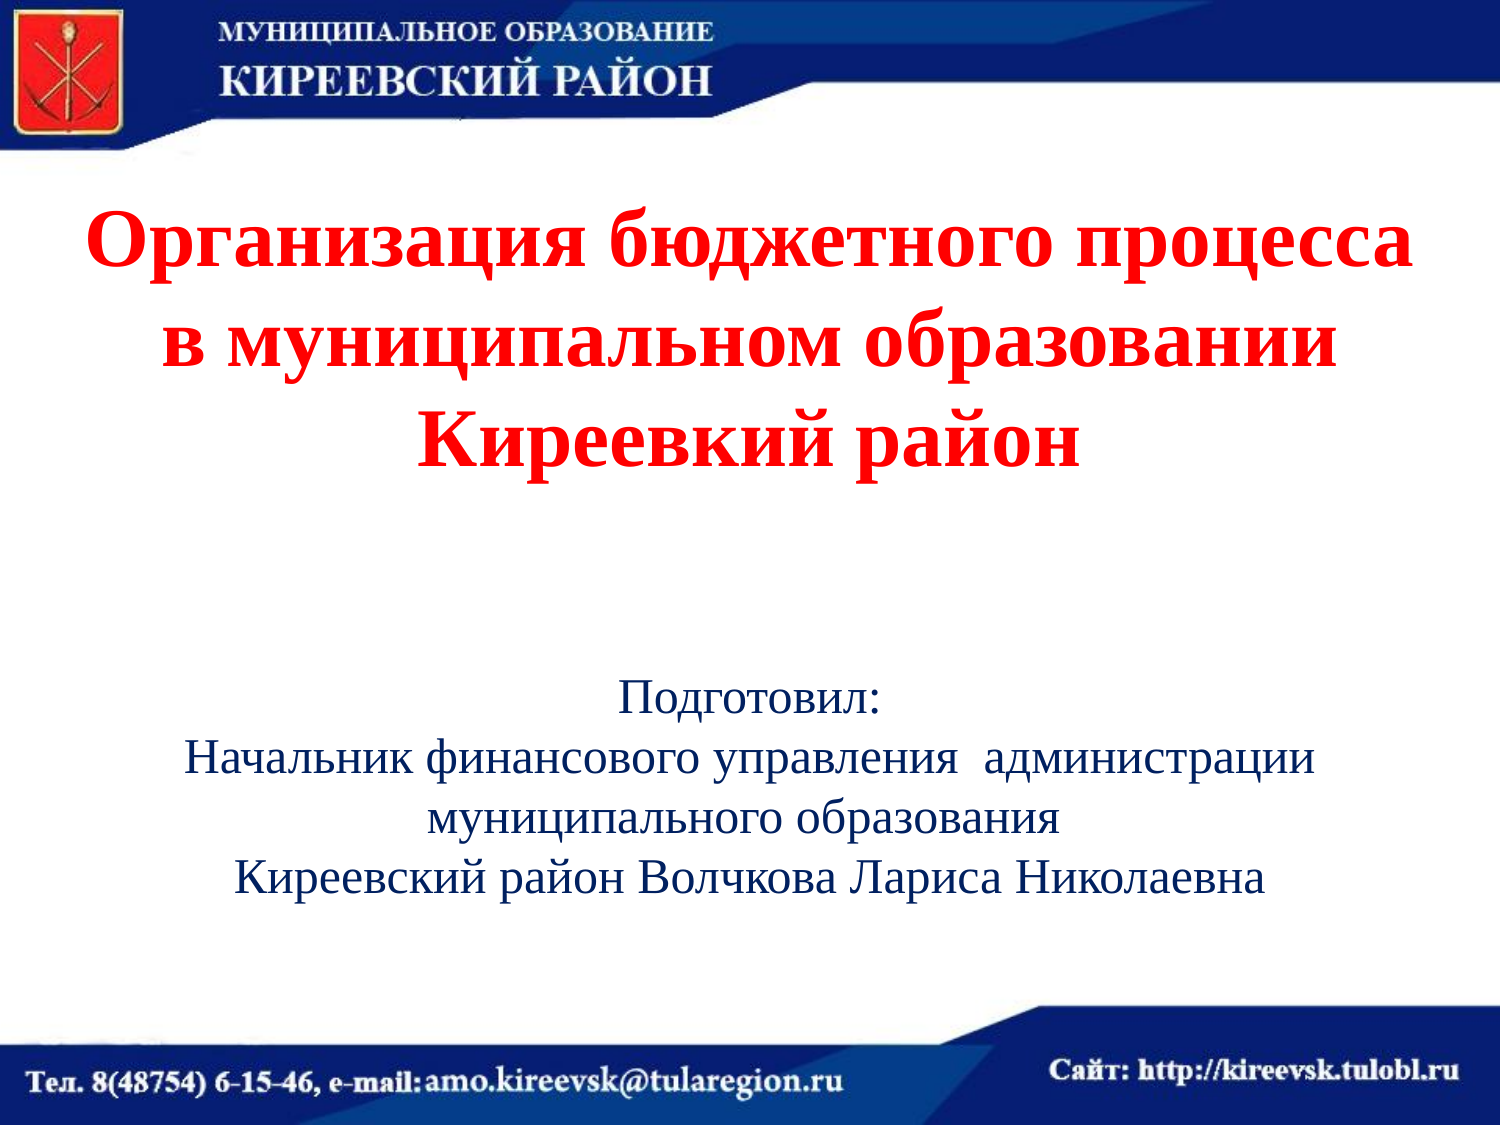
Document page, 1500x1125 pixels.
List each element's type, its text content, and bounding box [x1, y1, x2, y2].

text_box Организация бюджетного процесса в муниципальном образовании Киреевкий район Подготовил: Начальник финансового управления администрации муниципального образования Киреевский район Волчкова Лариса Николаевна [58, 175, 1442, 911]
picture [0, 0, 1500, 1125]
